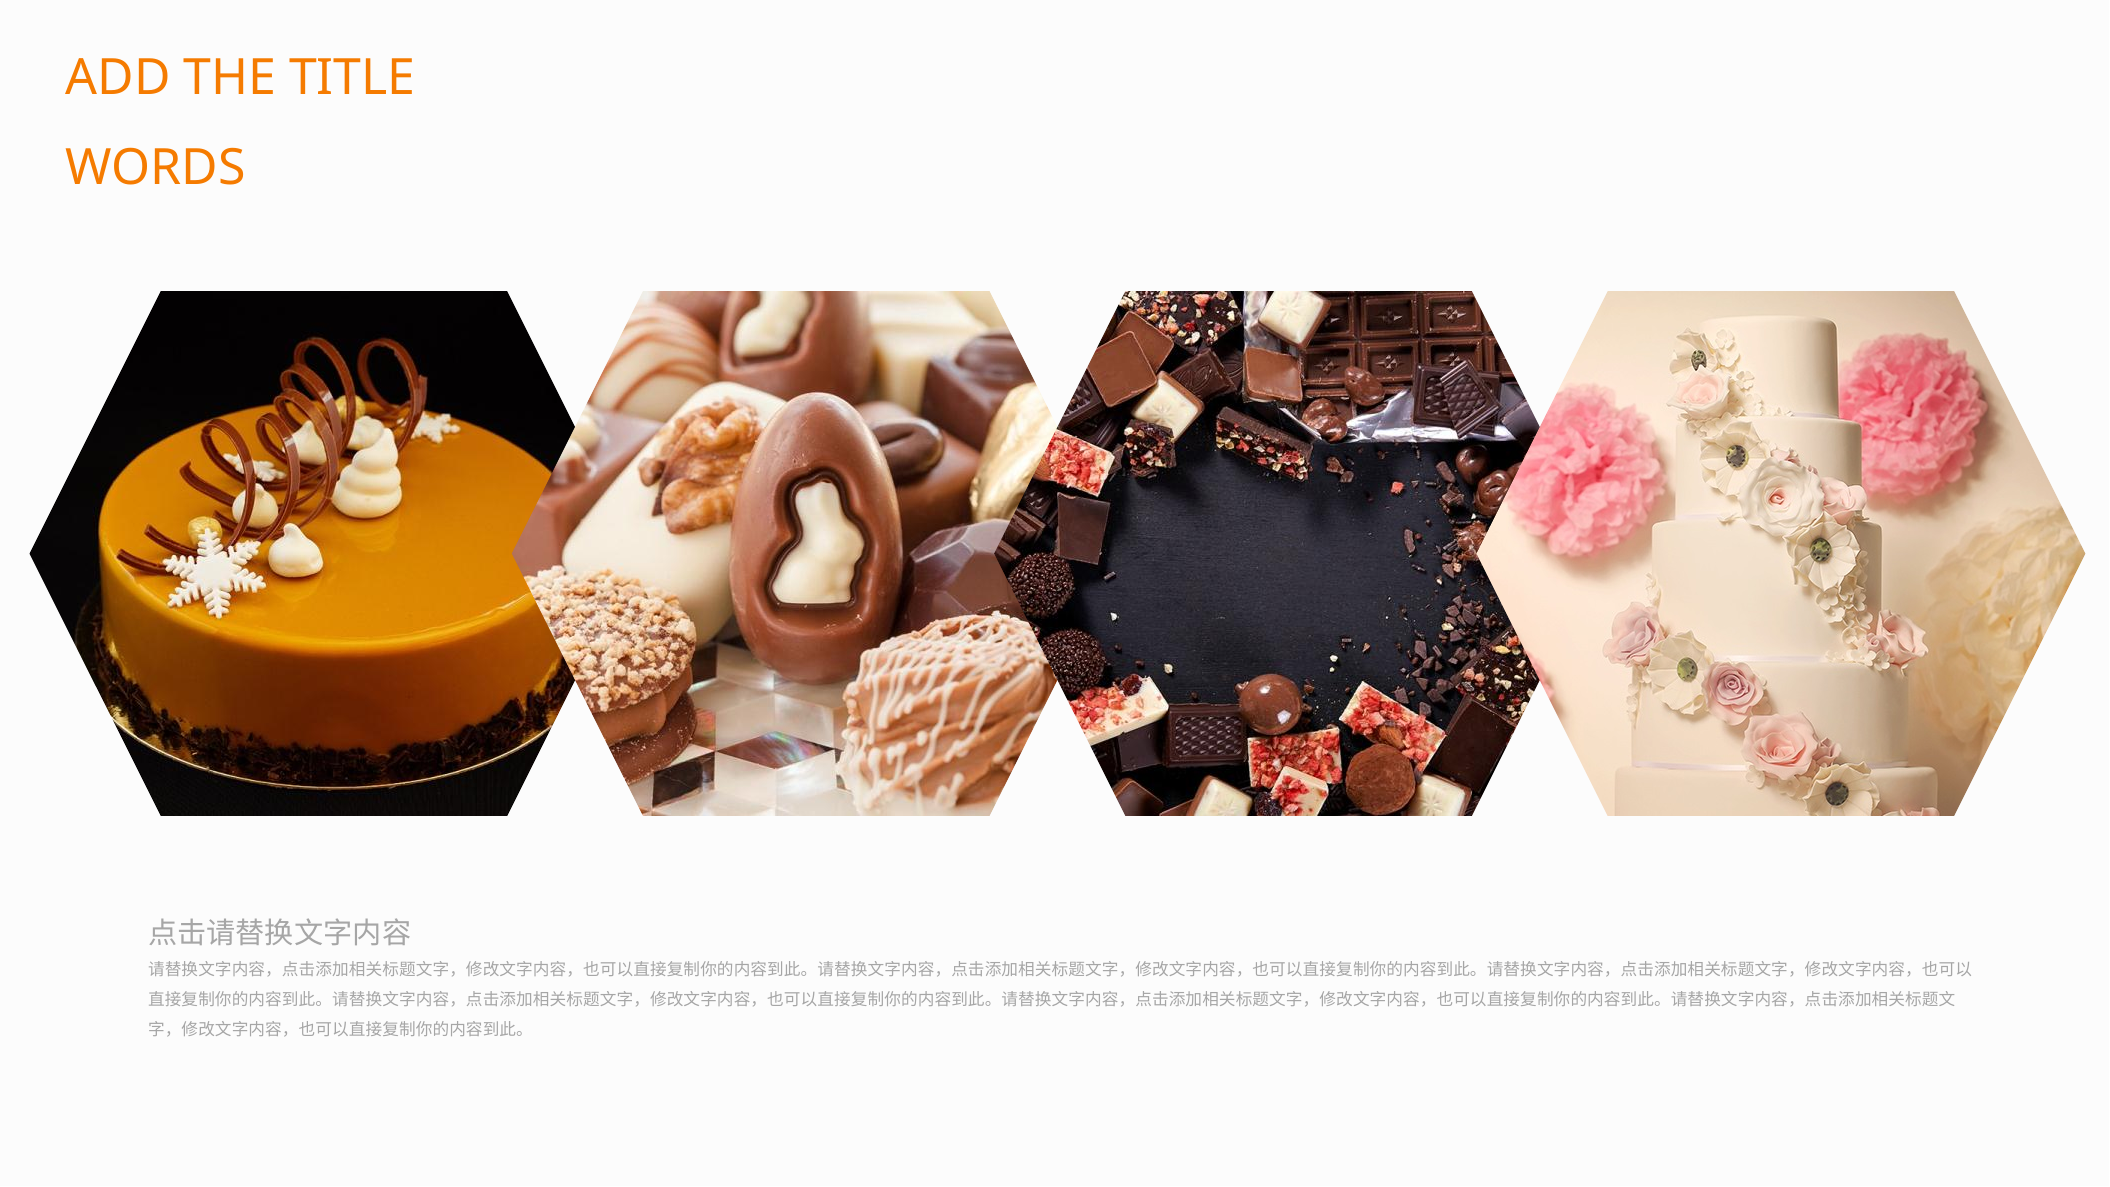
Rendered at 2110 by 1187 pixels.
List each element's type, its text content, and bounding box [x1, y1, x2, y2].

text_box [993, 290, 1540, 817]
text_box ADD THE TITLE WORDS [50, 7, 583, 202]
text_box [28, 290, 575, 817]
text_box [510, 290, 1057, 817]
text_box 点击请替换文字内容 请替换文字内容，点击添加相关标题文字，修改文字内容，也可以直接复制你的内容到此。请替换文字内容，点击添加相关标题文字，修改文字内容，也可以直接复制你的内容到此。请替换文字内容，点击添加相关标题文字，修改文字内容，也可以直接复制你的内容到此。请替换文字内容，点击添加相关标题文字，修改文字内容，也可以直接复制你的内容到此。请替换文字内容，点击添加相关标题文字，修改文字内容，也可以直接复制你的内容到此。请替换文字内容，点击添加相关标题文字，修改文字内容，也可以直接复制你的内容到此。 [133, 889, 1993, 1047]
text_box [1475, 290, 2087, 817]
